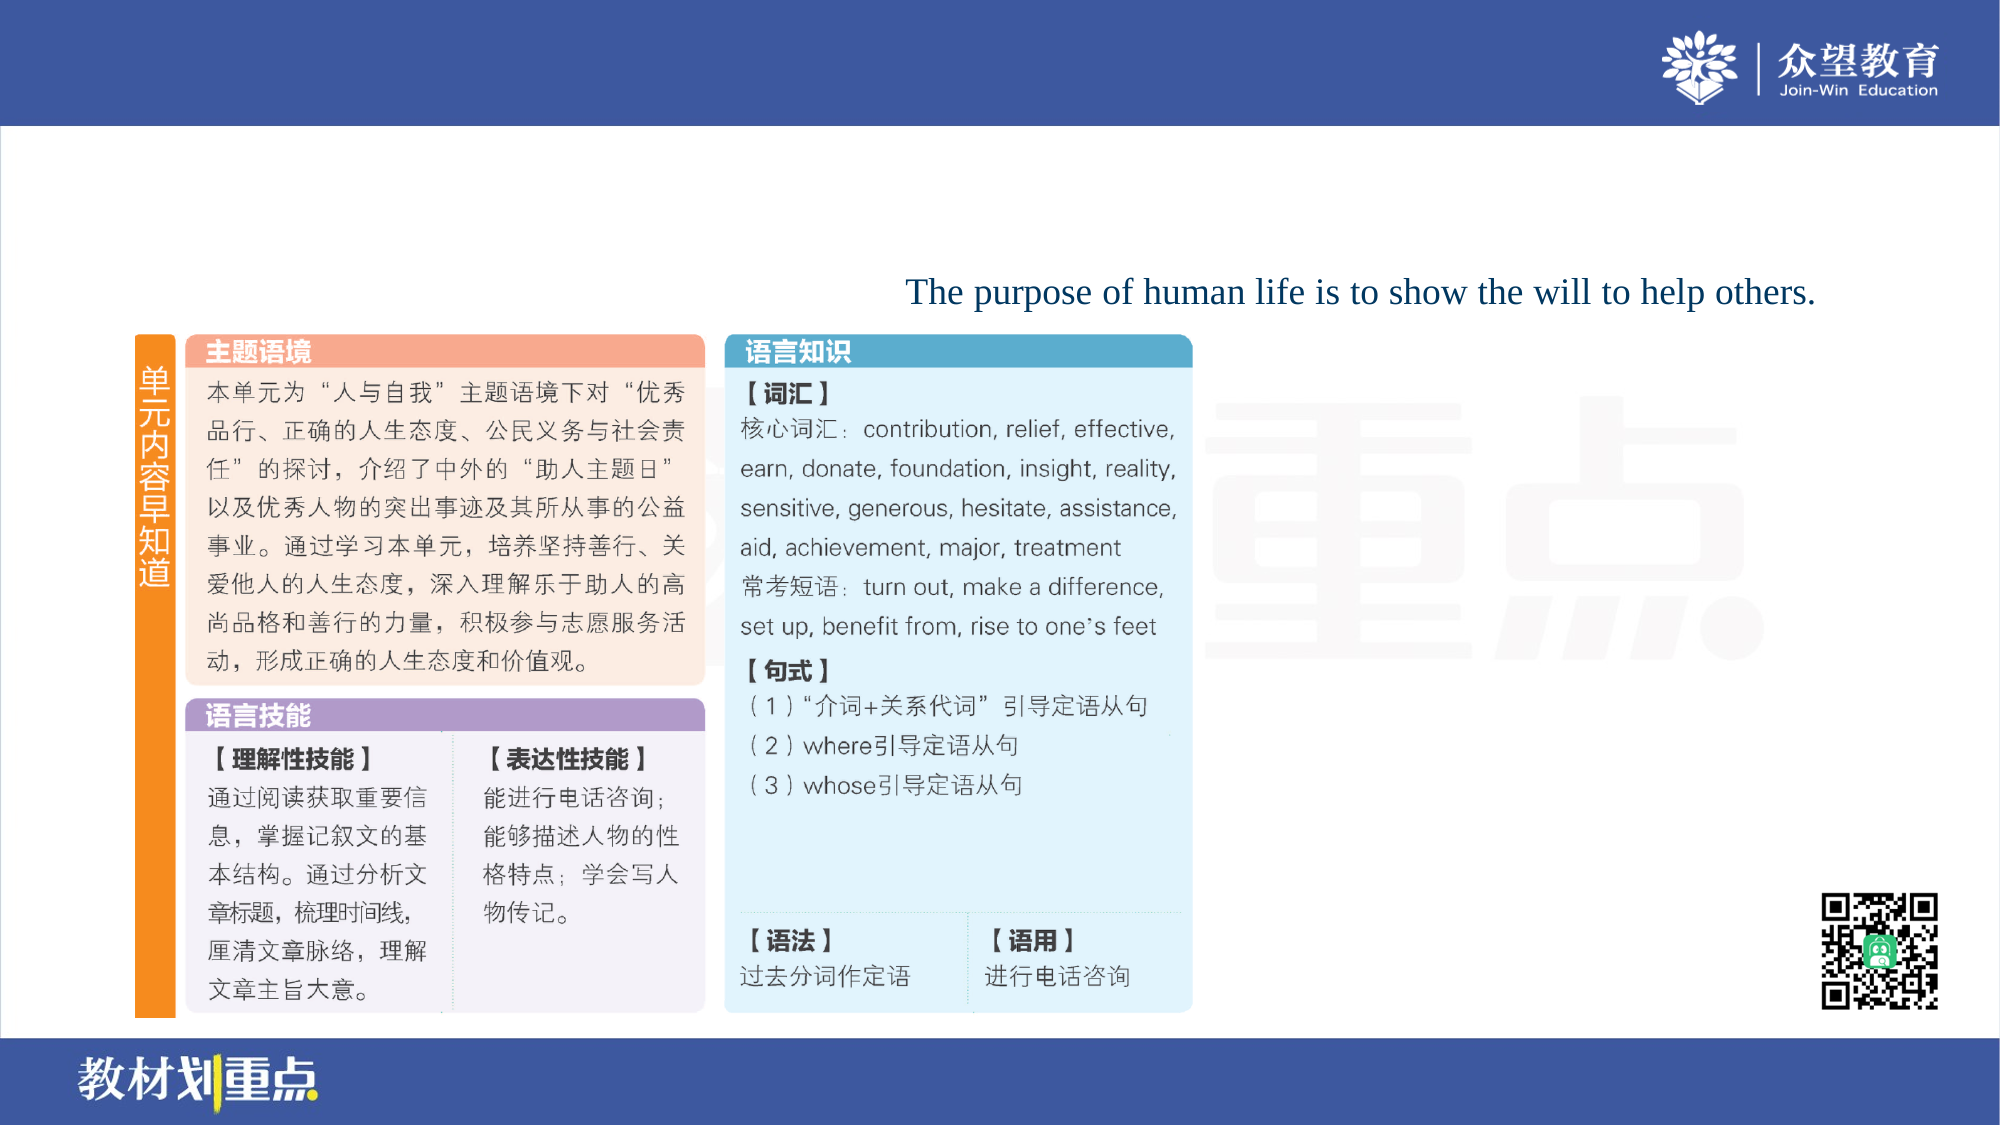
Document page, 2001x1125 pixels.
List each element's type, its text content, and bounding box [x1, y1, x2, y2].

picture [0, 0, 2000, 1125]
text_box The purpose of human life is to show the will to help others. [82, 247, 1817, 374]
